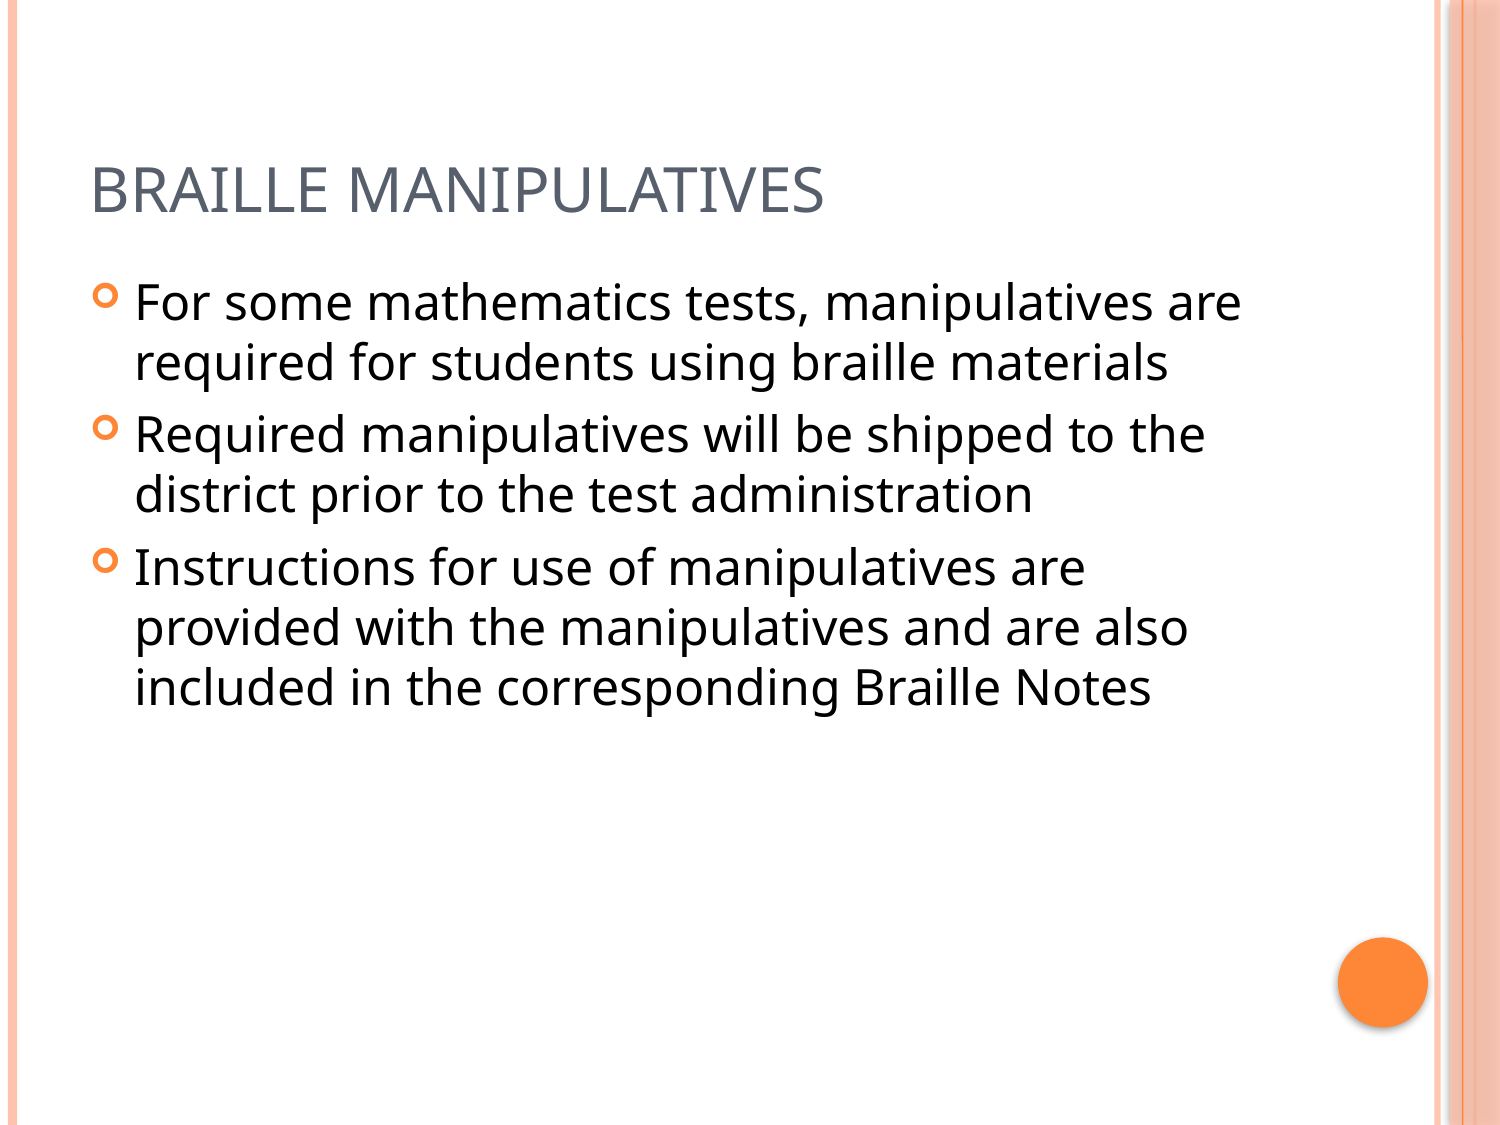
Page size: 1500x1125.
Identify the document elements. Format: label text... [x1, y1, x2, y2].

title Braille Manipulatives [75, 45, 1300, 233]
list For some mathematics tests, manipulatives are required for students using braille materials Required manipulatives will be shipped to the district prior to the test administration Instructions for use of manipulatives are provided with the manipulatives and are also included in the corresponding Braille Notes [75, 262, 1300, 1062]
